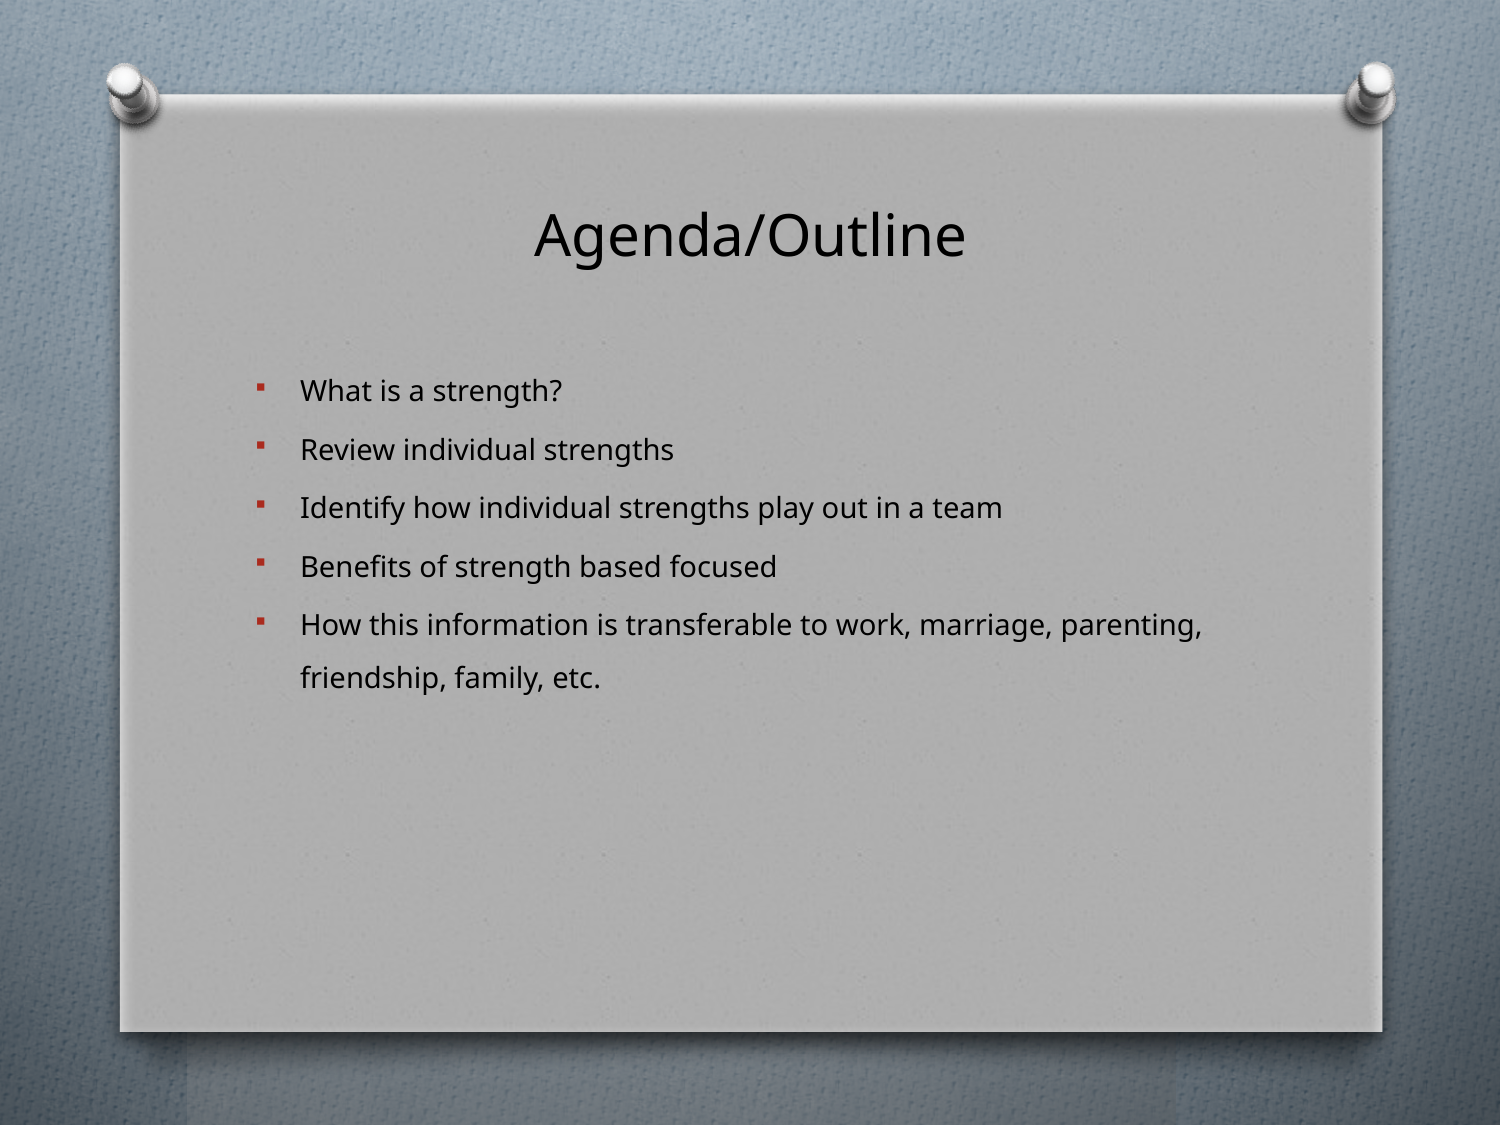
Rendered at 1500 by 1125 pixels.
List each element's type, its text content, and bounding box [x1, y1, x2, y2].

list What is a strength? Review individual strengths Identify how individual strengths play out in a team Benefits of strength based focused How this information is transferable to work, marriage, parenting, friendship, family, etc. [240, 347, 1257, 939]
picture [1317, 35, 1439, 156]
picture [75, 29, 198, 153]
title Agenda/Outline [179, 134, 1323, 332]
